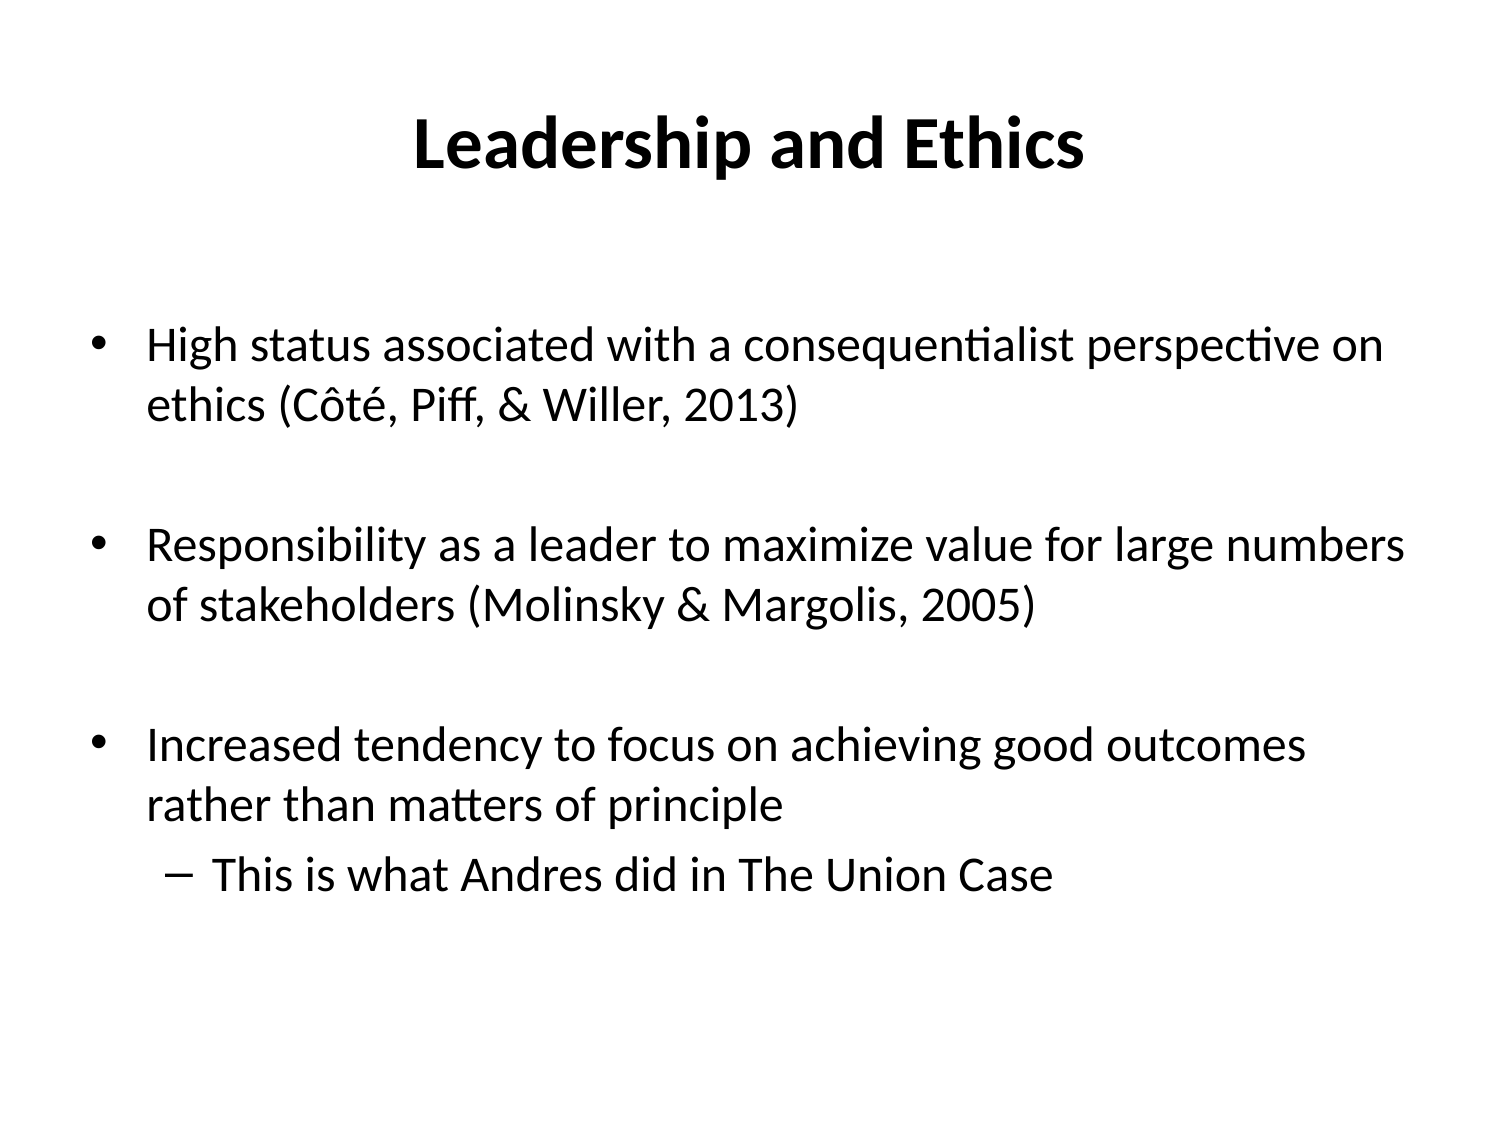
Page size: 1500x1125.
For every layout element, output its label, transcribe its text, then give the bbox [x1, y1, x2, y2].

list High status associated with a consequentialist perspective on ethics (Côté, Piff, & Willer, 2013) Responsibility as a leader to maximize value for large numbers of stakeholders (Molinsky & Margolis, 2005) Increased tendency to focus on achieving good outcomes rather than matters of principle This is what Andres did in The Union Case [75, 304, 1425, 1047]
title Leadership and Ethics [75, 45, 1425, 233]
